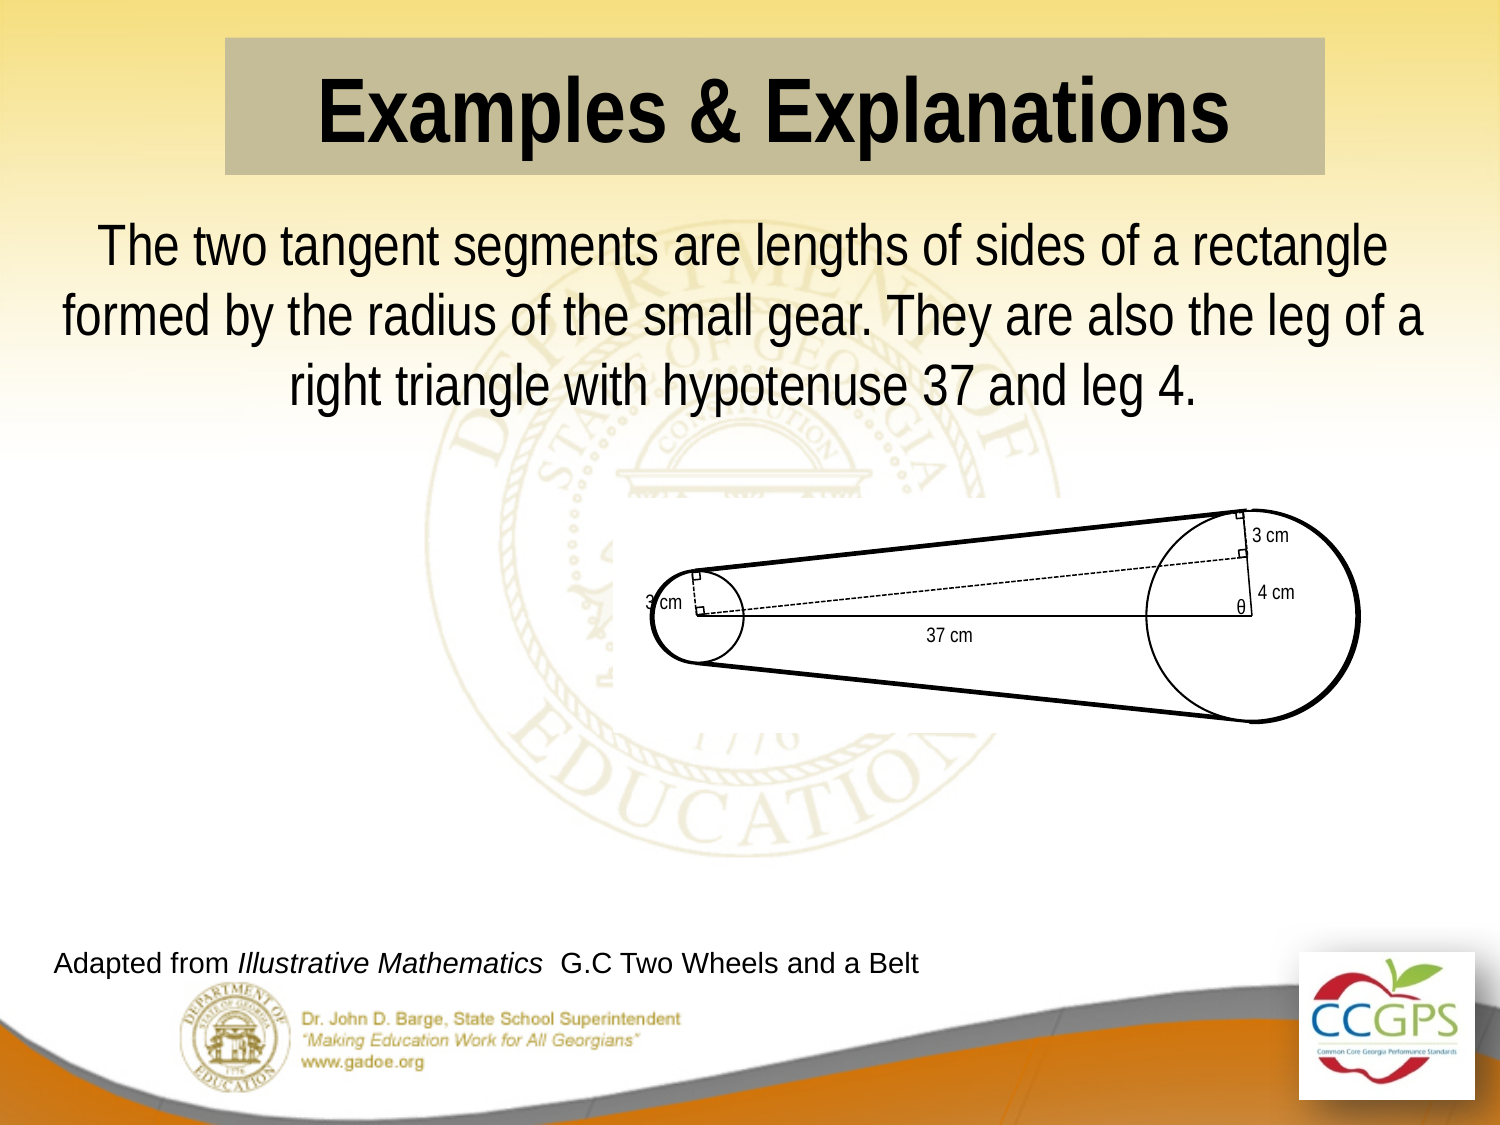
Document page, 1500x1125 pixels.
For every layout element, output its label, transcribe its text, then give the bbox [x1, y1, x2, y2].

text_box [614, 500, 1368, 731]
text_box Adapted from Illustrative Mathematics G.C Two Wheels and a Belt [38, 937, 935, 988]
subtitle The two tangent segments are lengths of sides of a rectangle formed by the radius of the small gear. They are also the leg of a right triangle with hypotenuse 37 and leg 4. [37, 199, 1451, 576]
title Examples & Explanations [224, 37, 1326, 176]
picture [0, 0, 1500, 1125]
